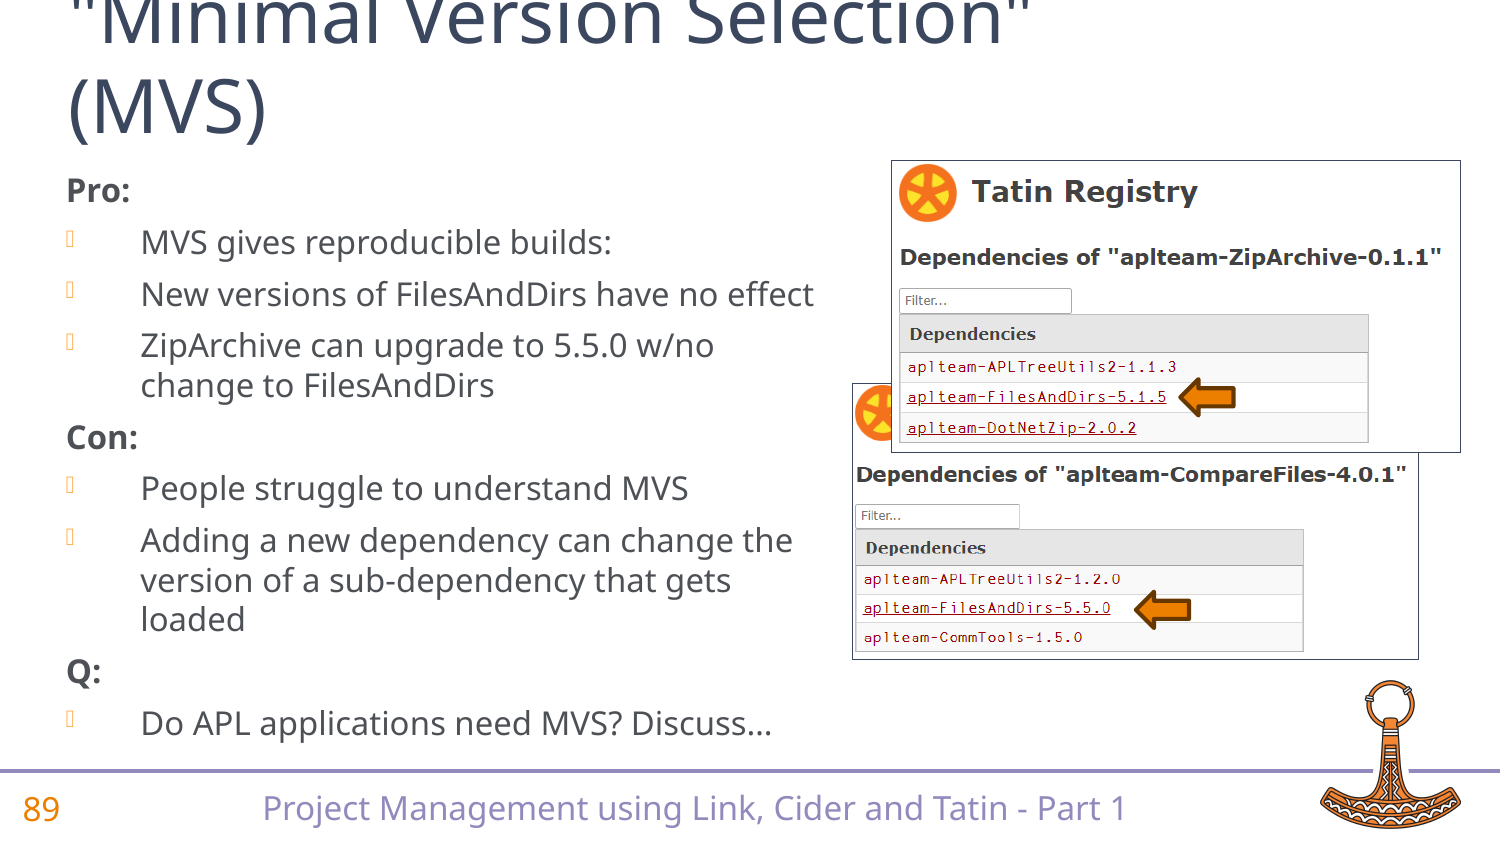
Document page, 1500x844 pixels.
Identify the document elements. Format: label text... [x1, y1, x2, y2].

title "Minimal Version Selection" (MVS) [53, 43, 1203, 157]
picture [852, 160, 1461, 661]
picture [1320, 680, 1461, 829]
list Pro: MVS gives reproducible builds: New versions of FilesAndDirs have no effect ZipArchive can upgrade to 5.5.0 w/no change to FilesAndDirs Con: People struggle to understand MVS Adding a new dependency can change the version of a sub-dependency that gets loaded Q: Do APL applications need MVS? Discuss… [50, 162, 834, 770]
